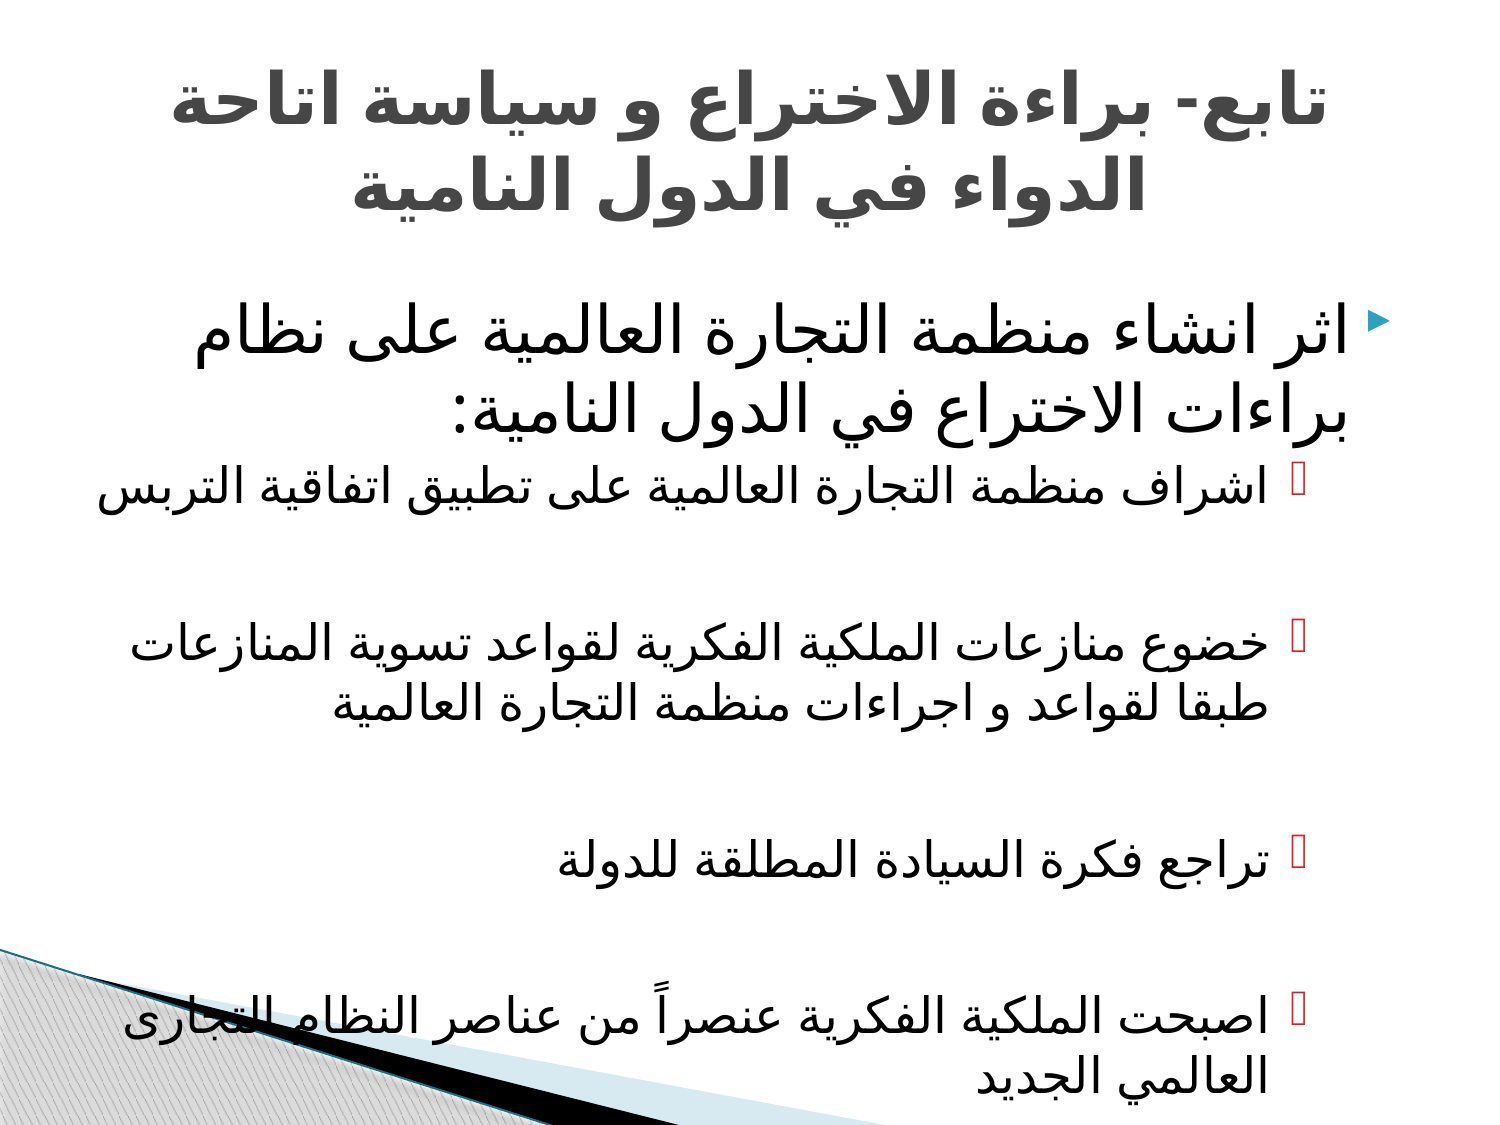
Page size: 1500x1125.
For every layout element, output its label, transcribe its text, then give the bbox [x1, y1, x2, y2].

title تابع- براءة الاختراع و سياسة اتاحة الدواء في الدول النامية [75, 45, 1425, 233]
list اثر انشاء منظمة التجارة العالمية على نظام براءات الاختراع في الدول النامية: اشراف منظمة التجارة العالمية على تطبيق اتفاقية التربس خضوع منازعات الملكية الفكرية لقواعد تسوية المنازعات طبقا لقواعد و اجراءات منظمة التجارة العالمية تراجع فكرة السيادة المطلقة للدولة اصبحت الملكية الفكرية عنصراً من عناصر النظام التجارى العالمي الجديد [76, 278, 1427, 1022]
